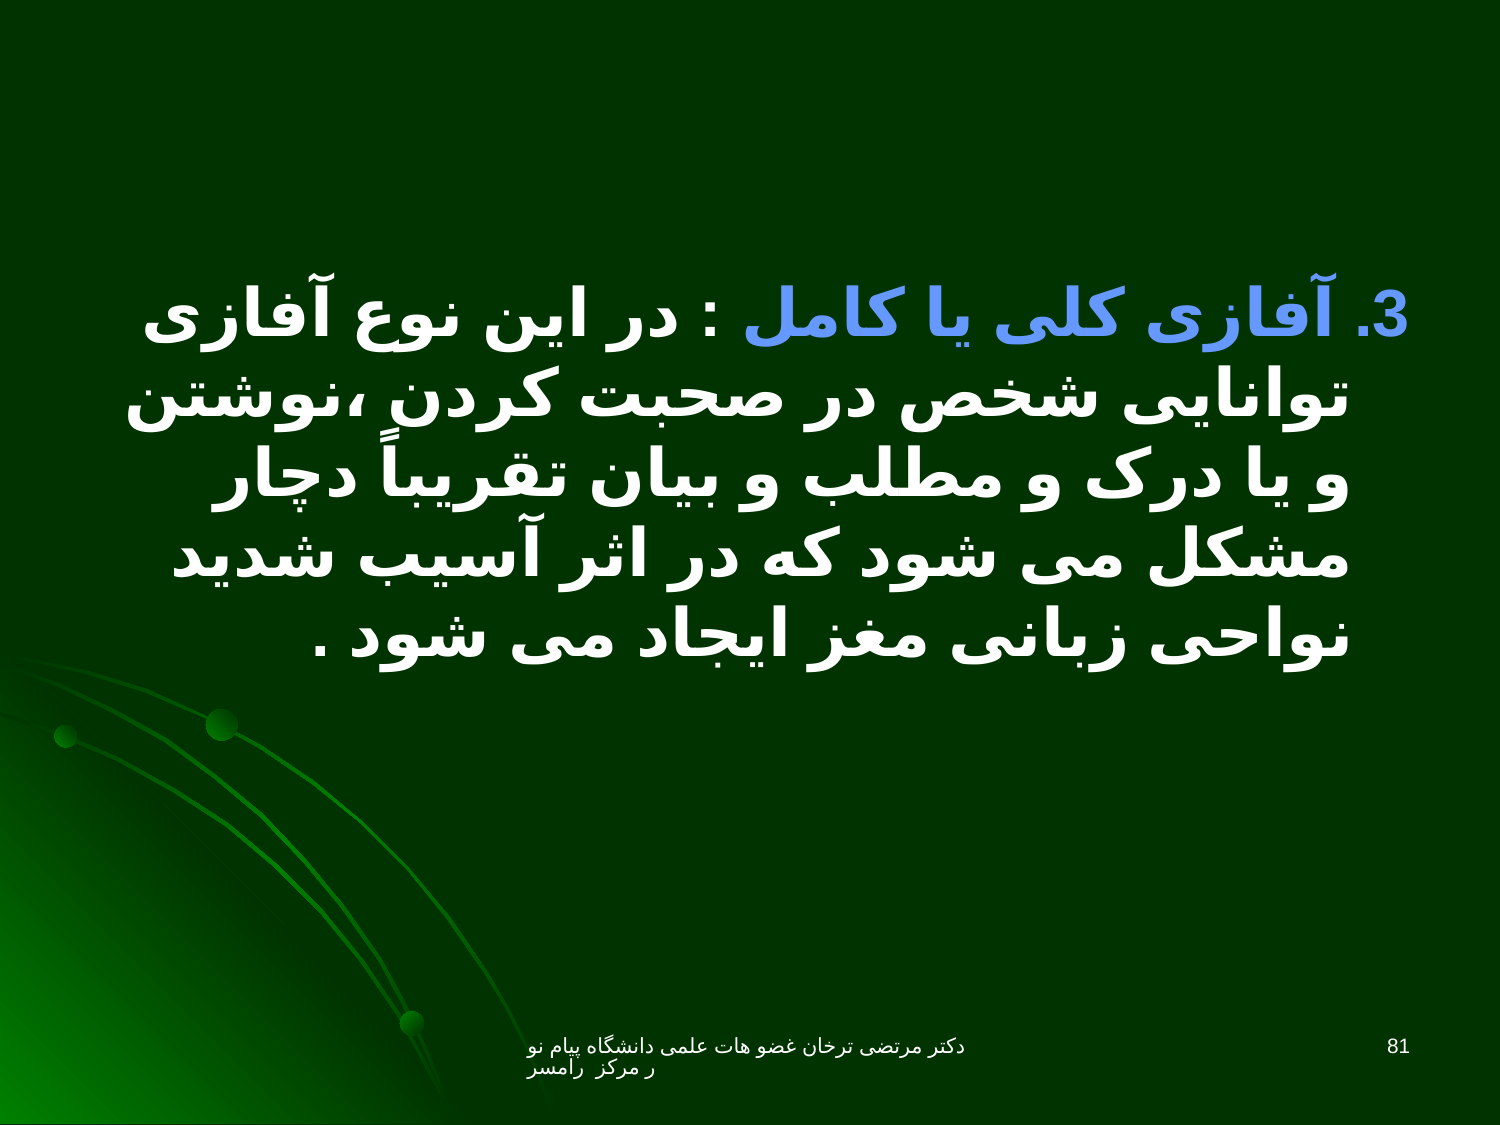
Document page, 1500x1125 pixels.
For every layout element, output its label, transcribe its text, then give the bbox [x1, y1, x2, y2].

slide_number 81 [1074, 1024, 1426, 1101]
list 3. آفازی کلی یا کامل : در این نوع آفازی توانایی شخص در صحبت کردن ،نوشتن و یا درک و مطلب و بیان تقریباً دچار مشکل می شود که در اثر آسیب شدید نواحی زبانی مغز ایجاد می شود . [74, 262, 1426, 1006]
footer دکتر مرتضی ترخان غضو هات علمی دانشگاه پیام نور مرکز رامسر [512, 1024, 988, 1101]
